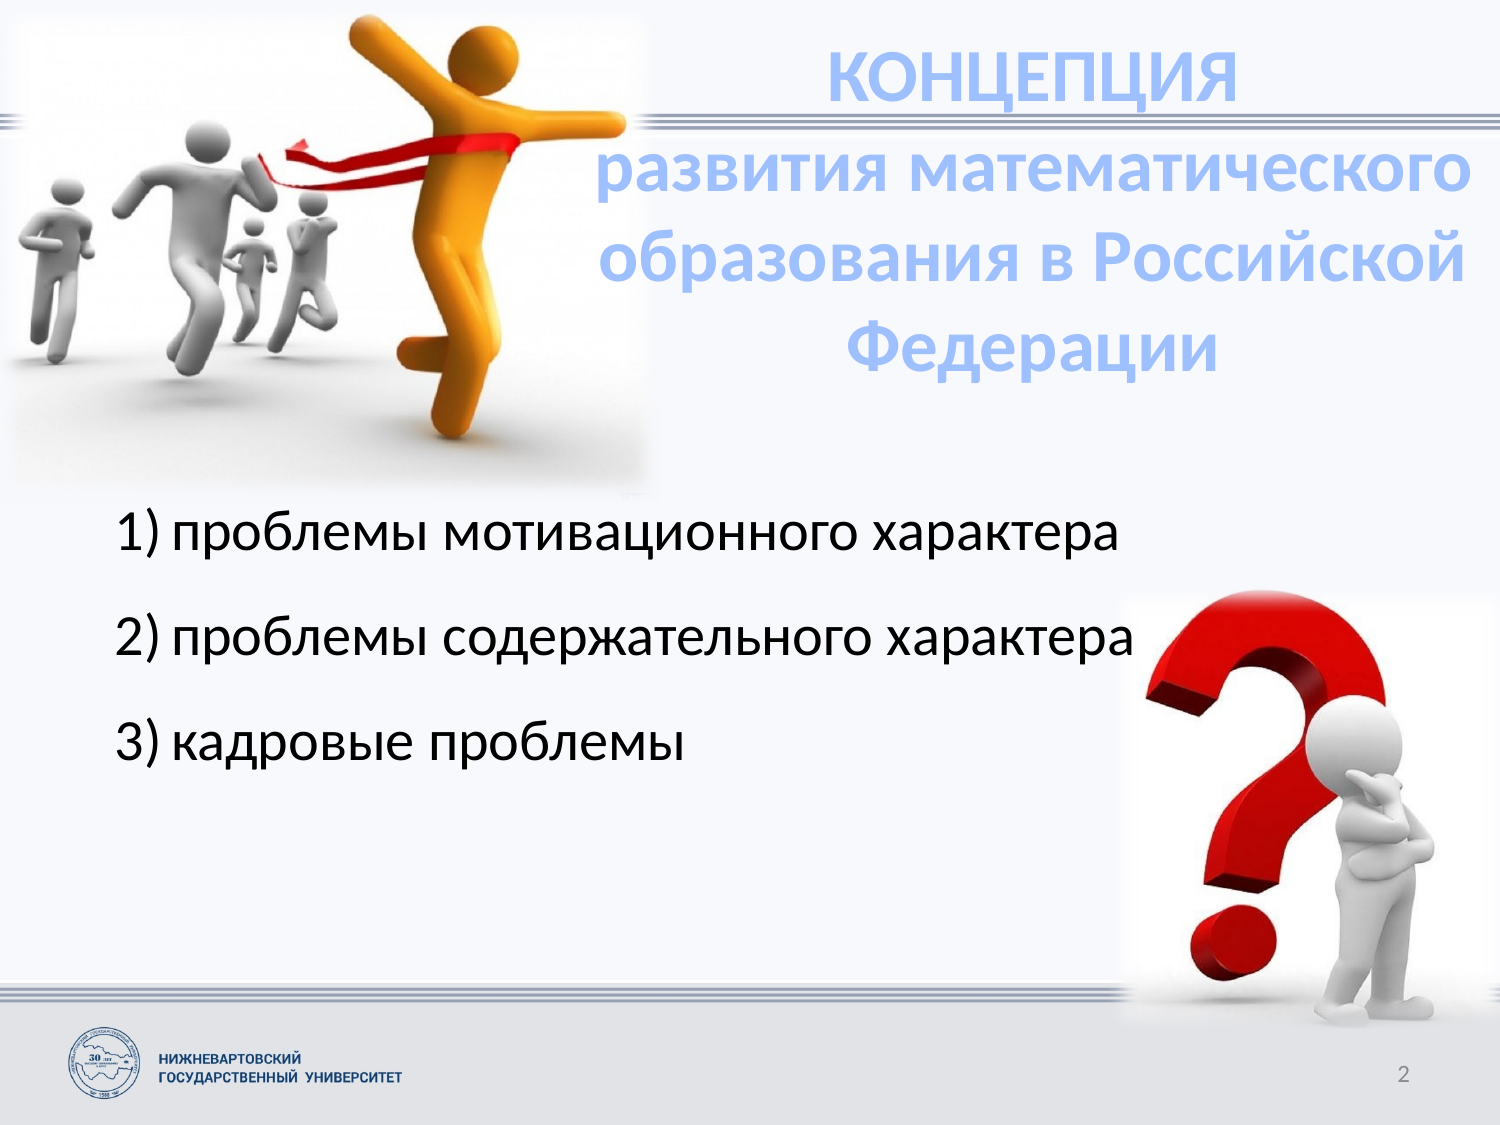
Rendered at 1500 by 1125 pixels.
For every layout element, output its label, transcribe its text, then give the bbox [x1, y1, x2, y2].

picture [0, 0, 1500, 1125]
text_box проблемы мотивационного характера проблемы содержательного характера кадровые проблемы [104, 453, 1303, 882]
text_box КОНЦЕПЦИЯ развития математического образования в Российской Федерации [665, 19, 1500, 394]
slide_number 2 [1074, 1042, 1425, 1103]
